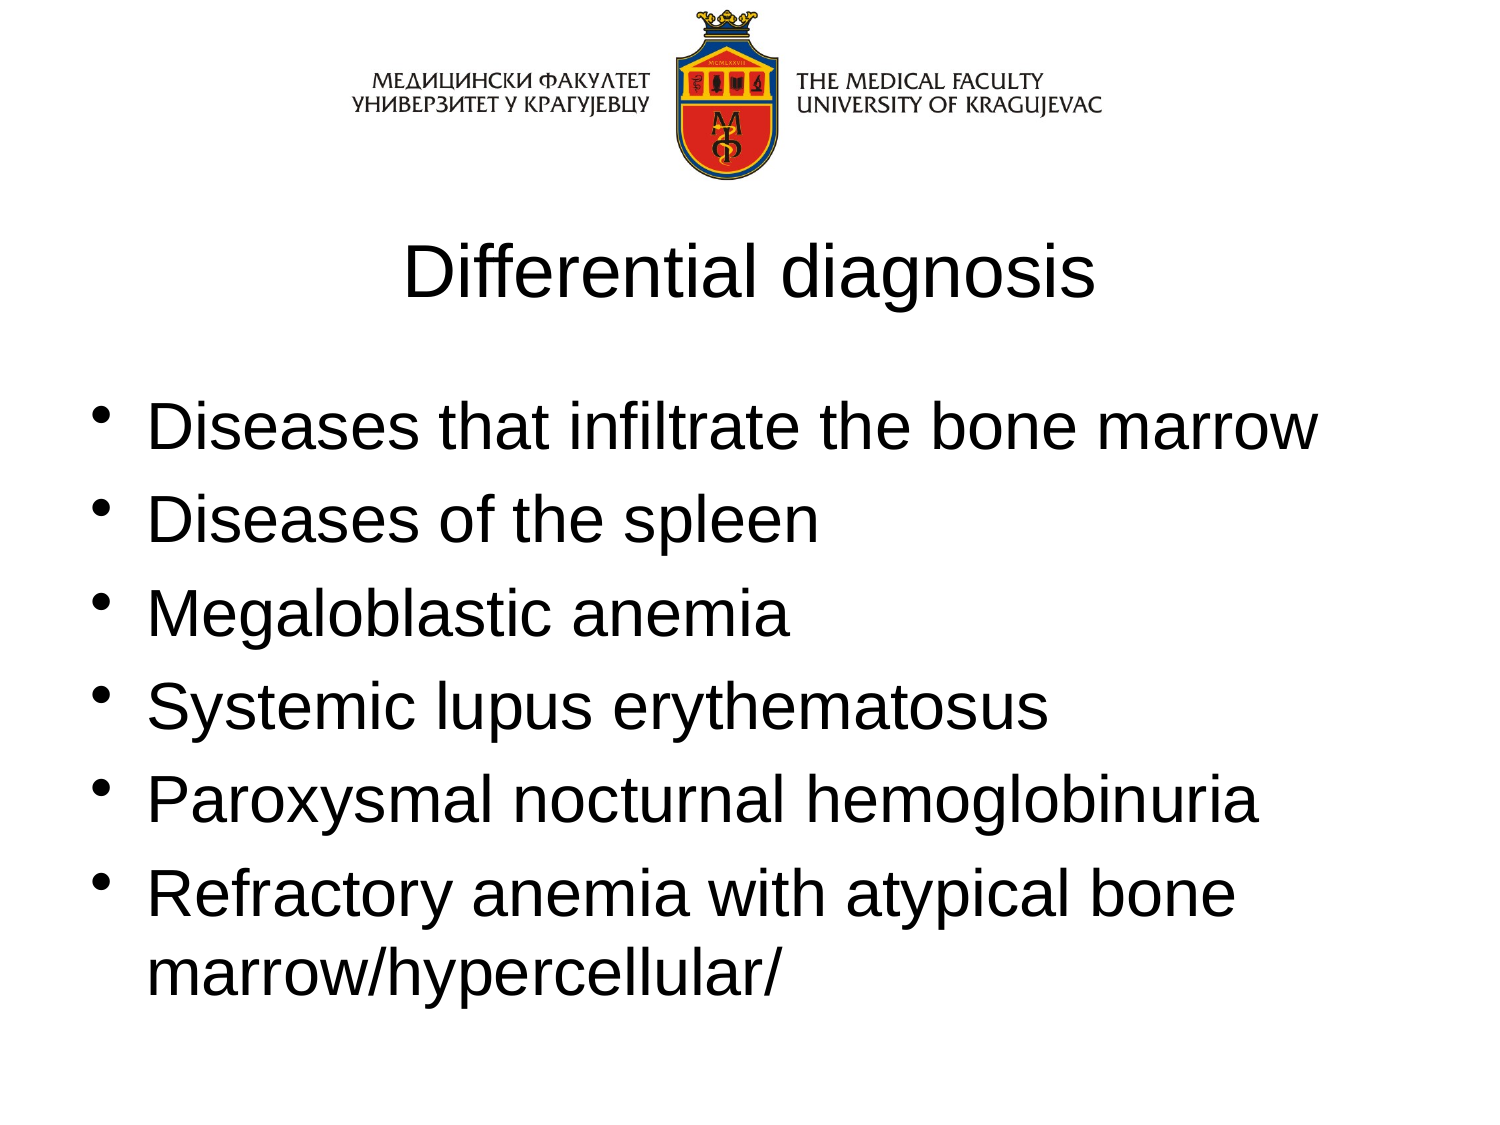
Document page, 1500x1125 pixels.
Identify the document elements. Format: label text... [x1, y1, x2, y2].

picture [328, 0, 1125, 173]
title Differential diagnosis [74, 173, 1426, 362]
list Diseases that infiltrate the bone marrow Diseases of the spleen Megaloblastic anemia Systemic lupus erythematosus Paroxysmal nocturnal hemoglobinuria Refractory anemia with atypical bone marrow/hypercellular/ [74, 374, 1426, 1118]
